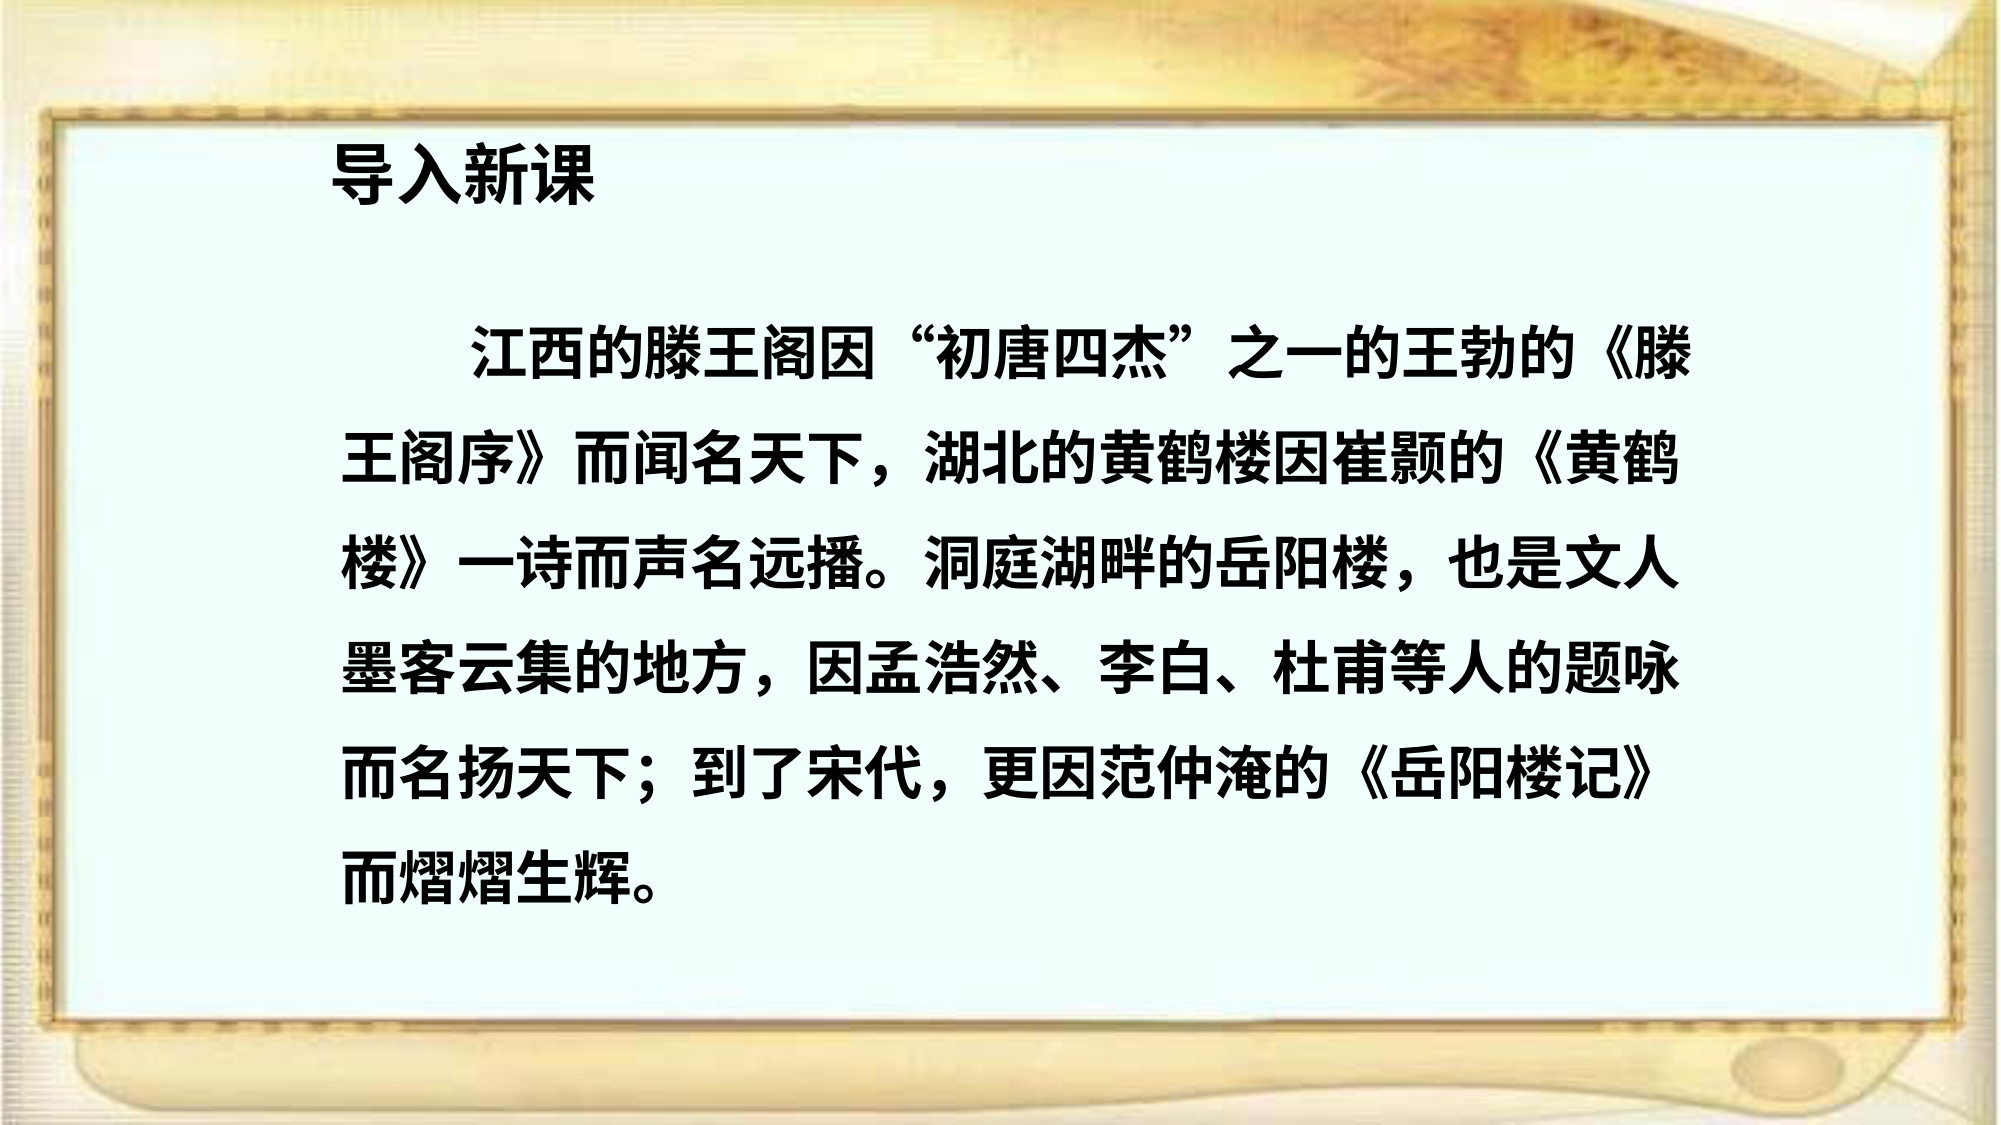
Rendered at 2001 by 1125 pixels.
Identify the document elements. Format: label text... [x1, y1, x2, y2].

picture [0, 0, 2001, 1125]
text_box 江西的滕王阁因“初唐四杰”之一的王勃的《滕王阁序》而闻名天下，湖北的黄鹤楼因崔颢的《黄鹤楼》一诗而声名远播。洞庭湖畔的岳阳楼，也是文人墨客云集的地方，因孟浩然、李白、杜甫等人的题咏而名扬天下；到了宋代，更因范仲淹的《岳阳楼记》而熠熠生辉。 [325, 274, 1711, 919]
text_box 导入新课 [314, 125, 634, 221]
